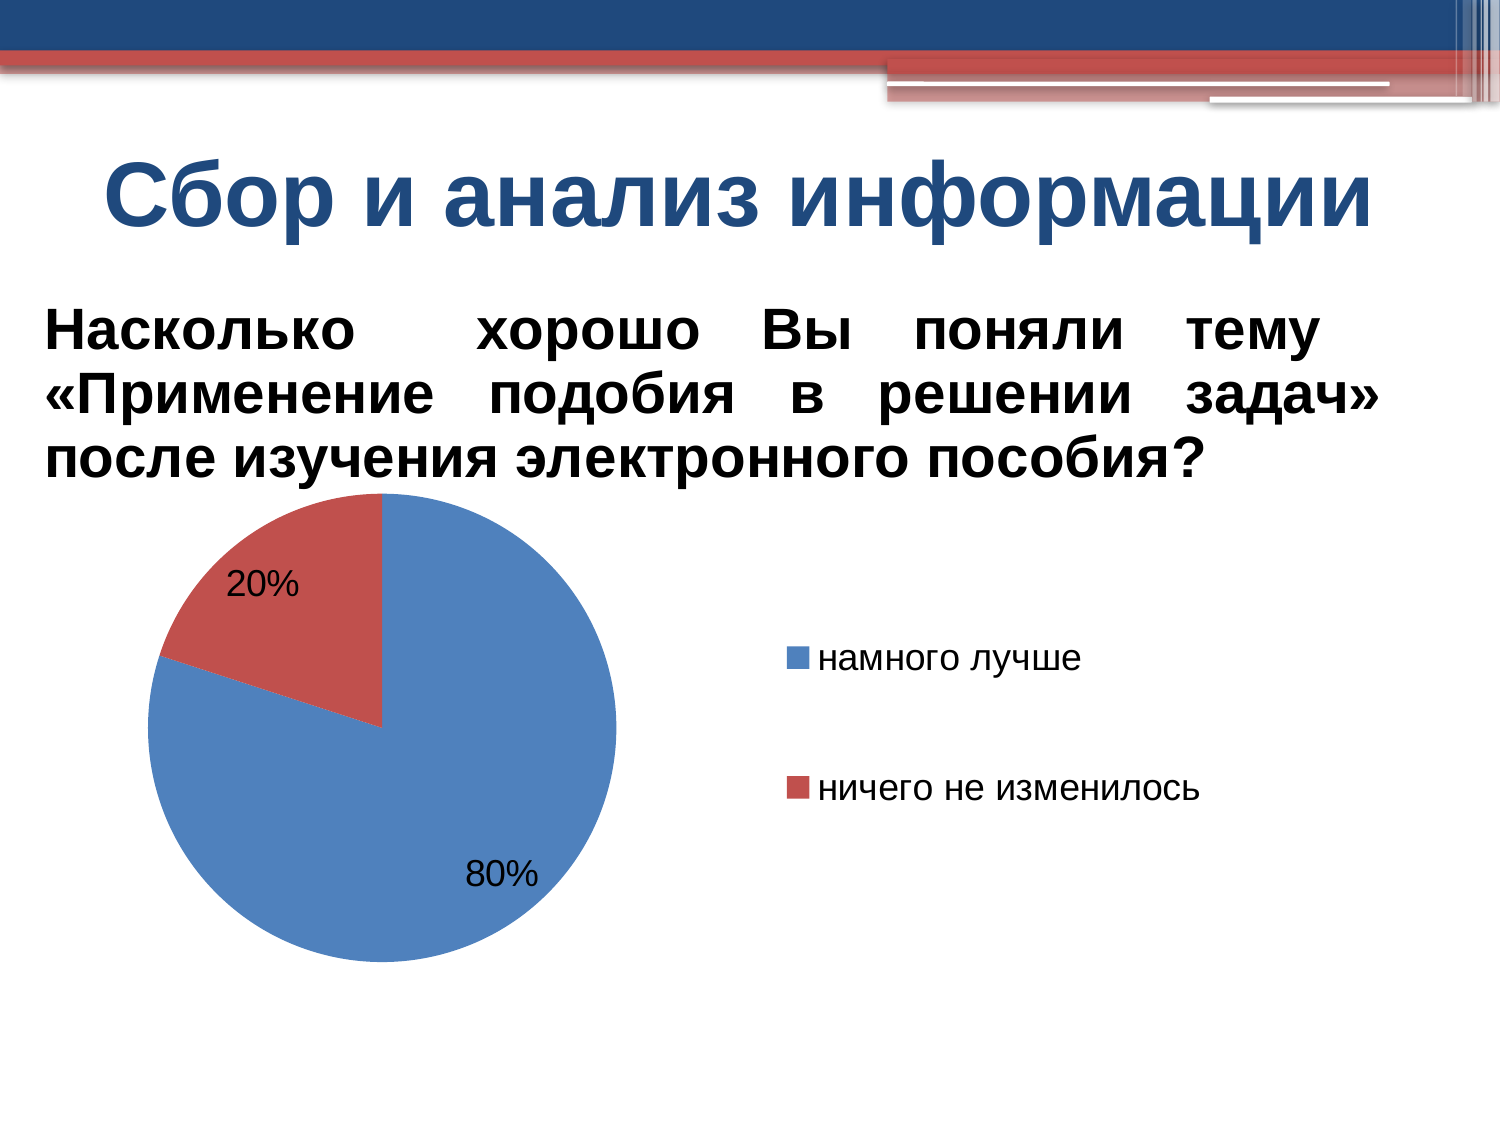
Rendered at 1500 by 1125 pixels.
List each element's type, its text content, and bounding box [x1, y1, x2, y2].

chart [29, 290, 1448, 1019]
title Сбор и анализ информации [64, 101, 1415, 278]
